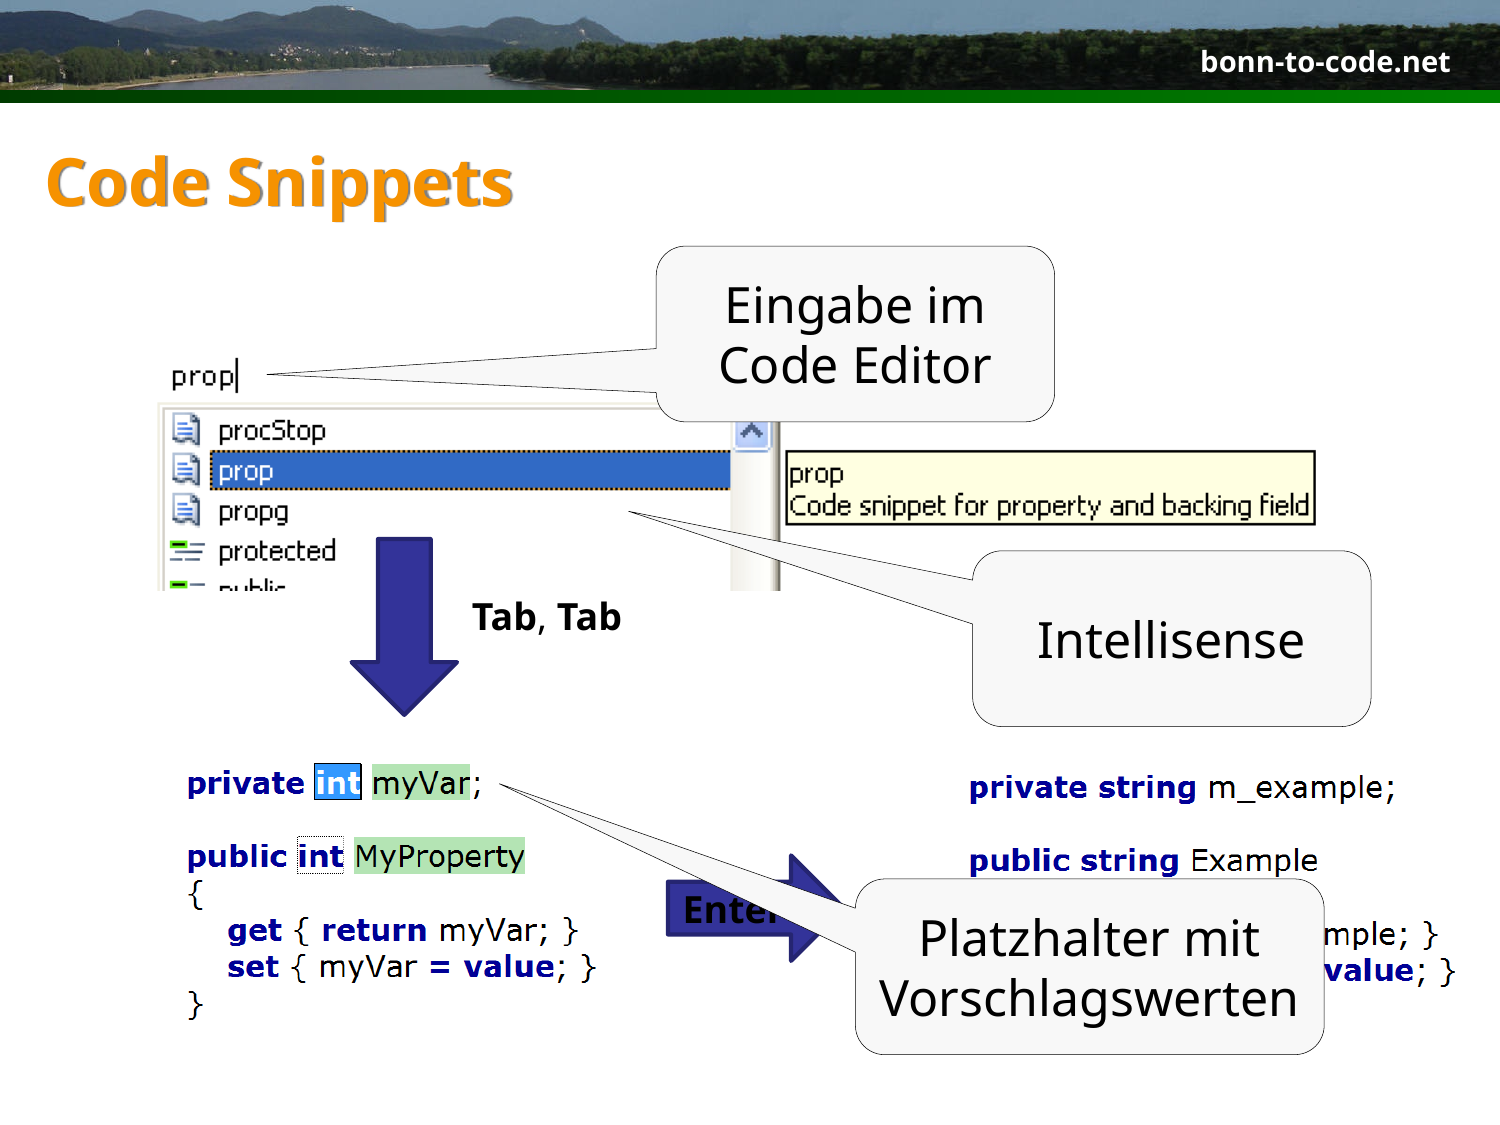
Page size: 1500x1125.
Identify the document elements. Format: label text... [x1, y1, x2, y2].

text_box Enter [667, 878, 799, 939]
picture [140, 398, 1341, 591]
text_box Eingabe im Code Editor [654, 243, 1057, 326]
text_box [788, 929, 818, 963]
picture [163, 749, 615, 1042]
text_box Platzhalter mit Vorschlagswerten [618, 823, 1315, 1057]
title Code Snippets [29, 101, 1471, 258]
picture [948, 761, 1470, 1042]
text_box Intellisense [889, 548, 1374, 729]
picture [93, 327, 1294, 394]
text_box [349, 599, 459, 717]
text_box Tab, Tab [457, 599, 638, 646]
picture [0, 0, 1500, 90]
text_box [788, 853, 838, 899]
